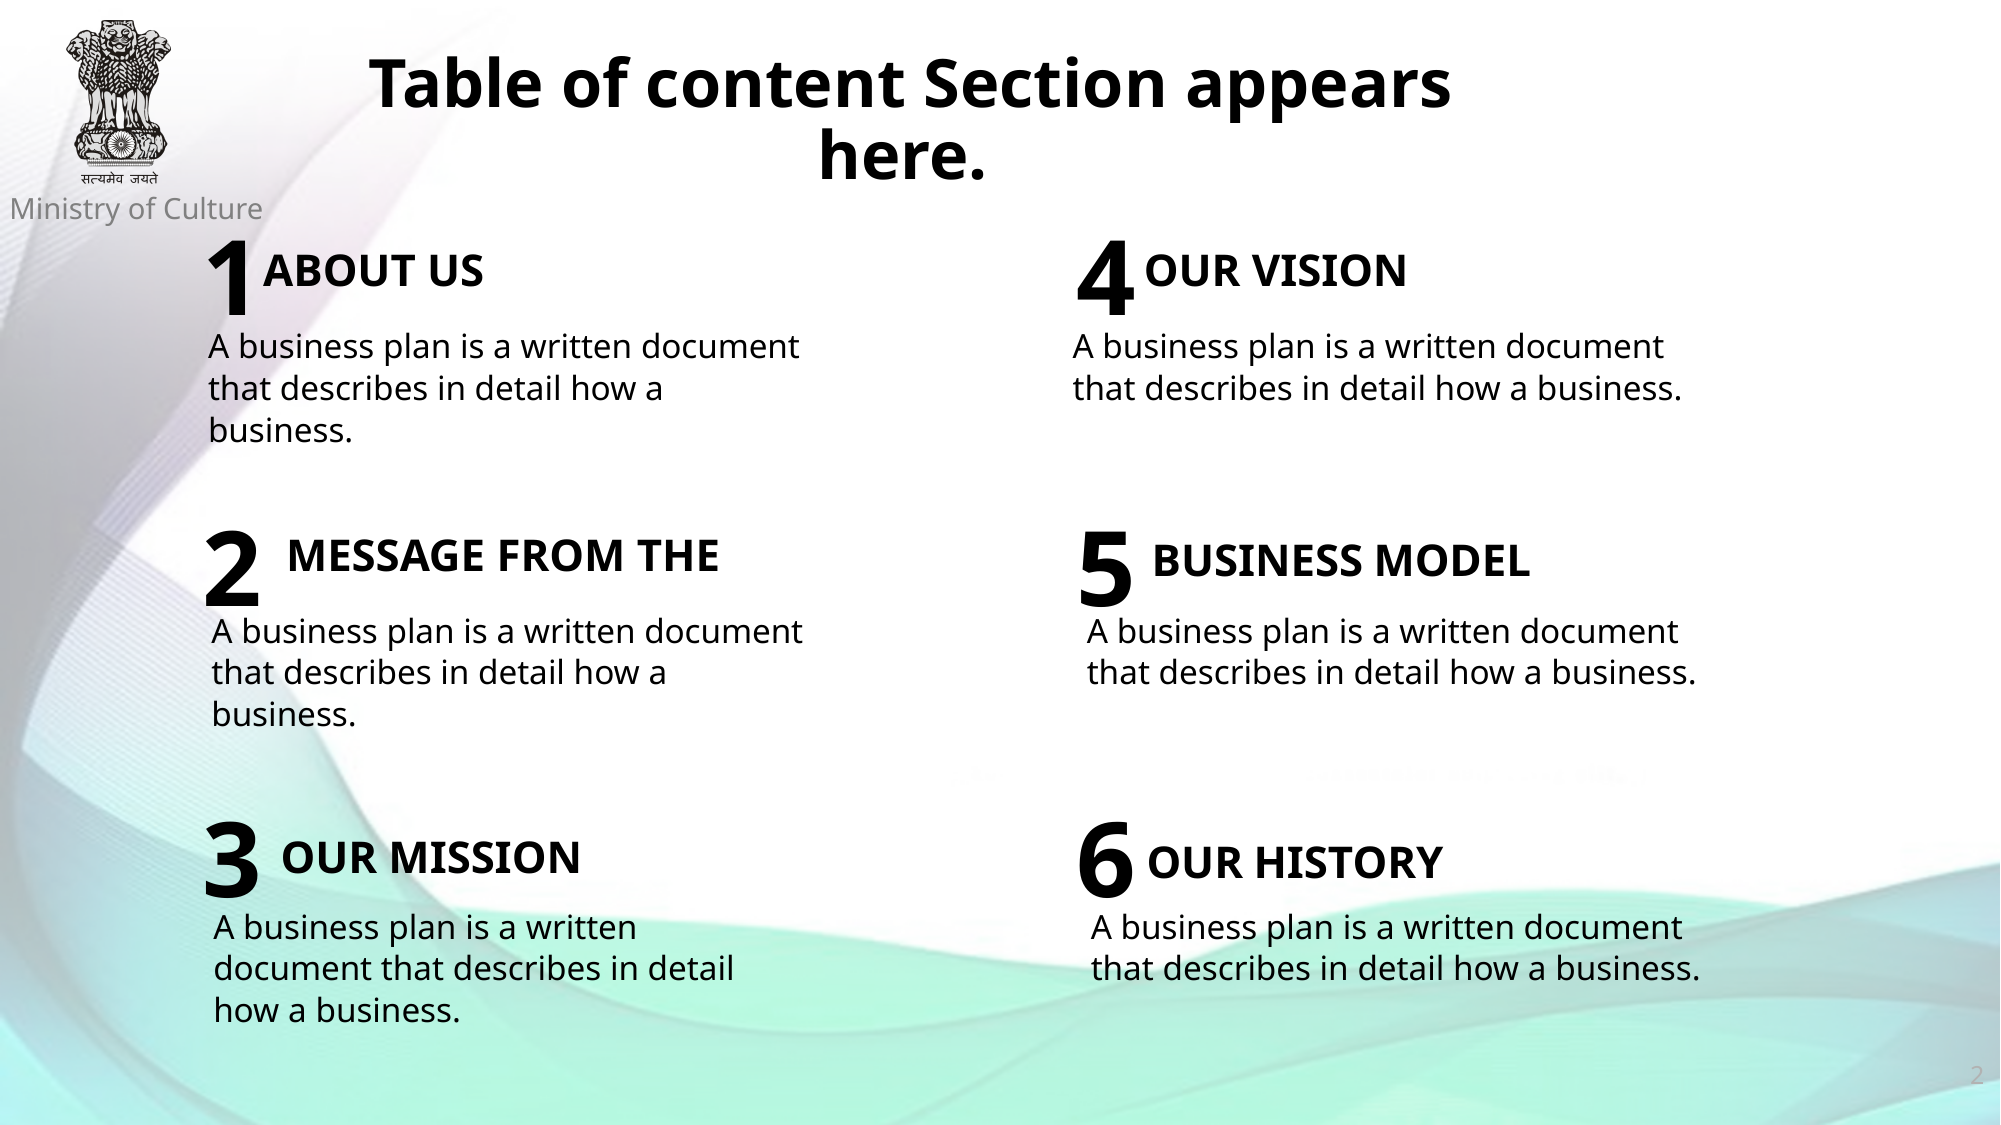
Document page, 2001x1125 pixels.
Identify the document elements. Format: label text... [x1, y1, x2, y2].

text_box 6 [1061, 785, 1152, 926]
text_box OUR HISTORY [1131, 827, 1459, 895]
text_box MESSAGE FROM THE [271, 526, 736, 589]
text_box A business plan is a written document that describes in detail how a business. [1083, 900, 1733, 992]
text_box 4 [1061, 203, 1152, 344]
text_box Table of content Section appears here. [326, 42, 1496, 202]
text_box 1 [187, 203, 278, 344]
text_box OUR MISSION [265, 828, 597, 891]
text_box ABOUT US [248, 240, 500, 303]
text_box 3 [187, 785, 278, 926]
picture [66, 20, 171, 184]
text_box 5 [1061, 494, 1152, 635]
text_box A business plan is a written document that describes in detail how a business. [203, 604, 827, 737]
text_box A business plan is a written document that describes in detail how a business. [1064, 320, 1694, 411]
text_box A business plan is a written document that describes in detail how a business. [1079, 604, 1734, 696]
text_box 2 [187, 494, 278, 635]
text_box BUSINESS MODEL [1136, 525, 1547, 593]
text_box A business plan is a written document that describes in detail how a business. [205, 900, 806, 1033]
text_box A business plan is a written document that describes in detail how a business. [200, 320, 827, 453]
text_box OUR VISION [1129, 240, 1424, 303]
slide_number 2 [1549, 1046, 2000, 1107]
